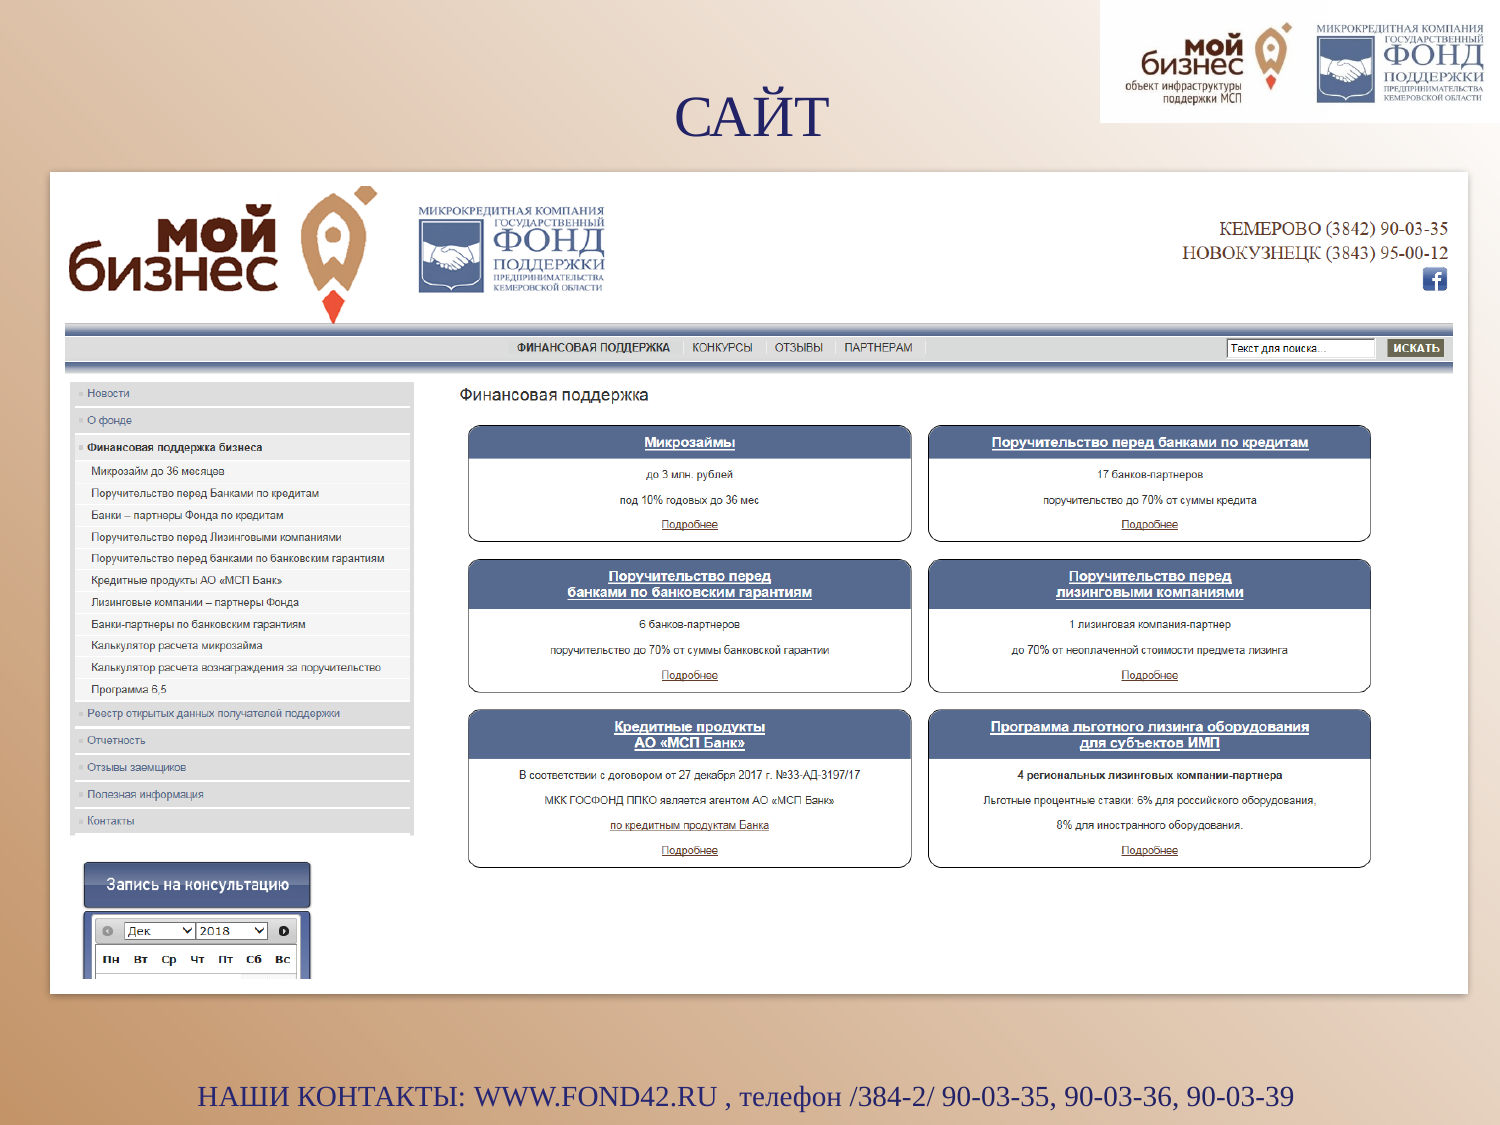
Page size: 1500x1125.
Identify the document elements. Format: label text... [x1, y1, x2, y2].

footer НАШИ КОНТАКТЫ: WWW.FOND42.RU , телефон /384-2/ 90-03-35, 90-03-36, 90-03-39 [0, 1069, 1500, 1124]
picture [64, 185, 1454, 980]
picture [1099, 0, 1500, 124]
title САЙТ [142, 19, 1362, 184]
